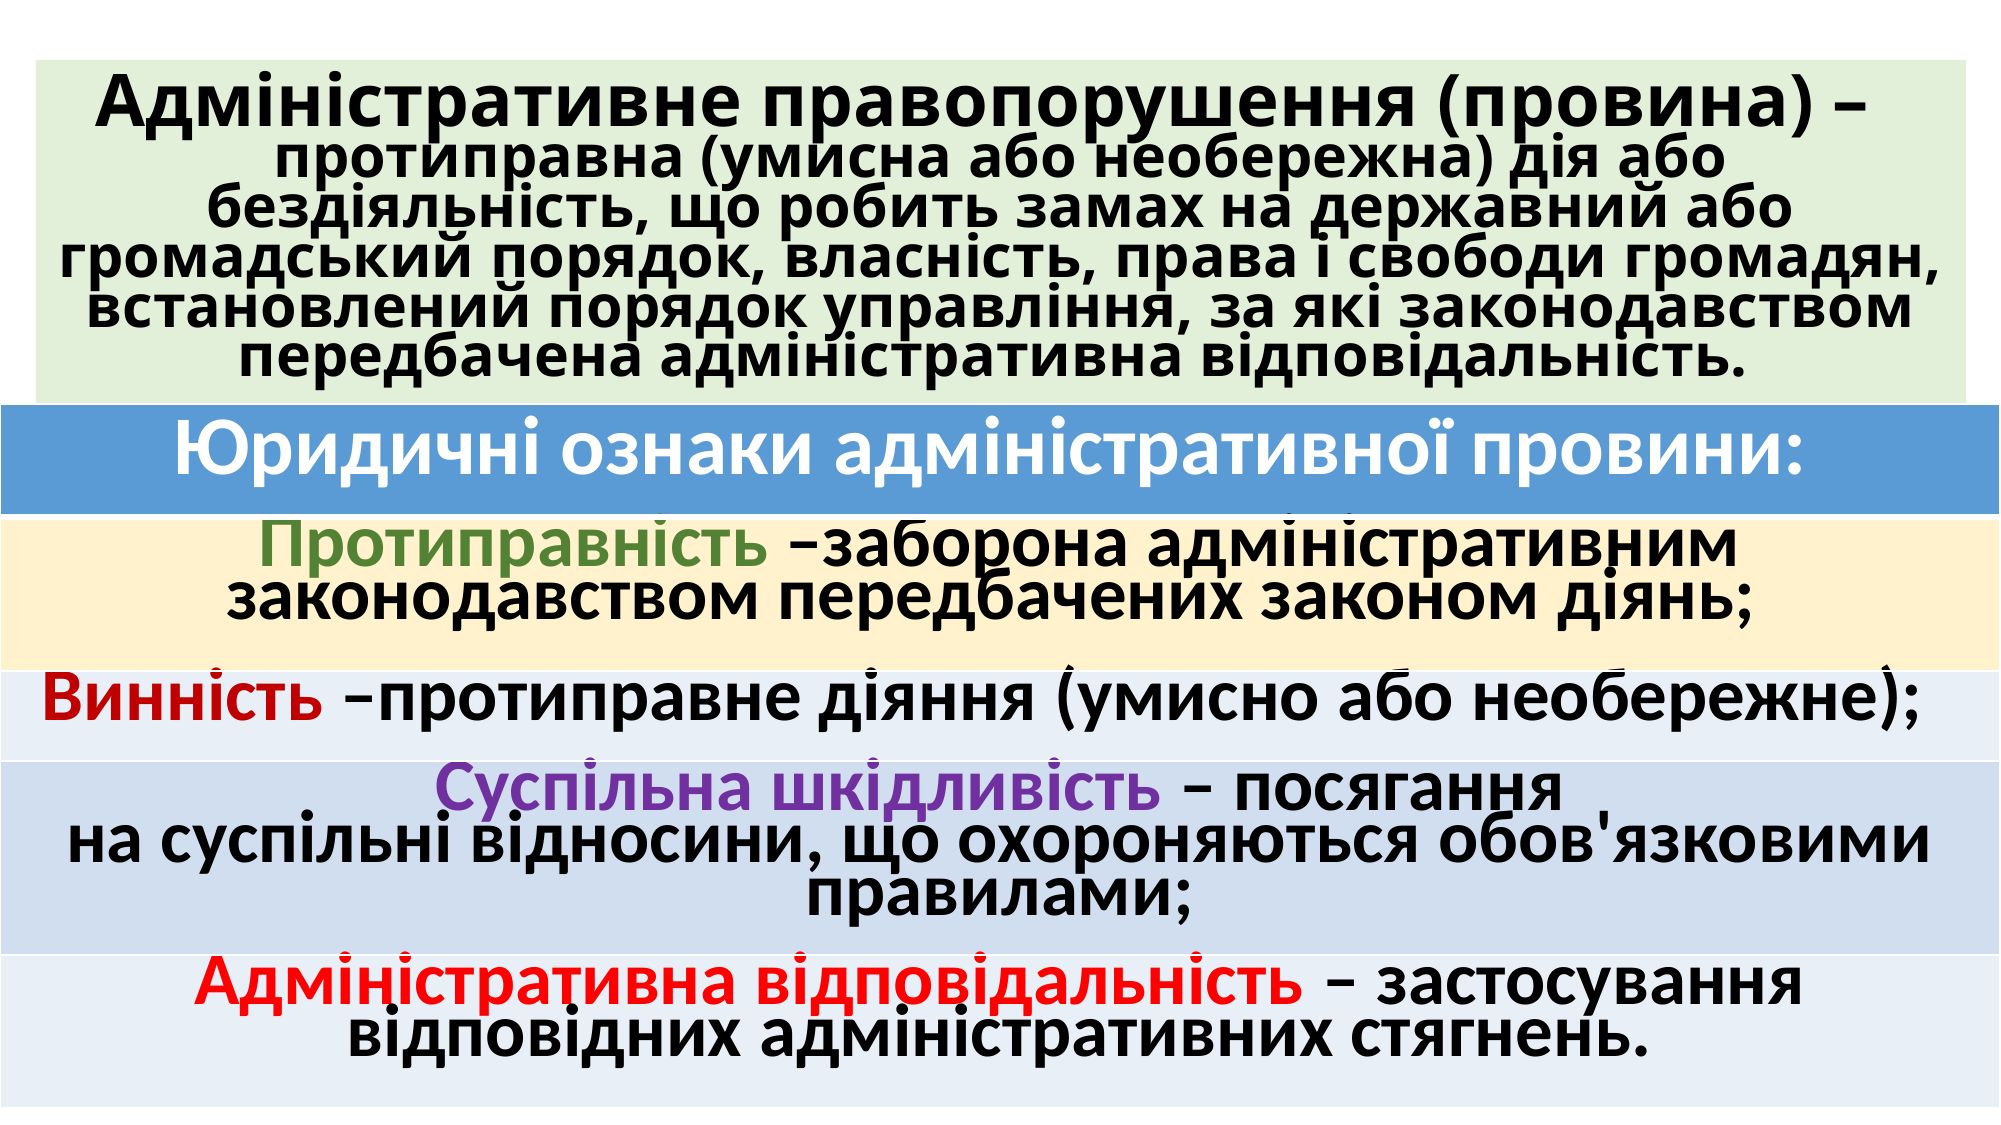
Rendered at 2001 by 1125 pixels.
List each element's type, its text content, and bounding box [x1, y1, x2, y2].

table_cell Винність –протиправне діяння (умисно або необережне); [1, 672, 1999, 760]
table_cell Адміністративна відповідальність – застосування відповідних адміністративних стягнень. [1, 956, 1999, 1107]
title Адміністративне правопорушення (провина) – протиправна (умисна або необережна) дія або бездіяльність, що робить замах на державний або громадський порядок, власність, права і свободи громадян, встановлений порядок управління, за які законодавством передбачена адміністративна відповідальність. [35, 59, 1967, 403]
table_cell Суспільна шкідливість – посягання на суспільні відносини, що охороняються обов'язковими правилами; [1, 762, 1999, 954]
table_header Юридичні ознаки адміністративної провини: [1, 405, 1999, 514]
table_cell Протиправність –заборона адміністративним законодавством передбачених законом діянь; [1, 520, 1999, 670]
